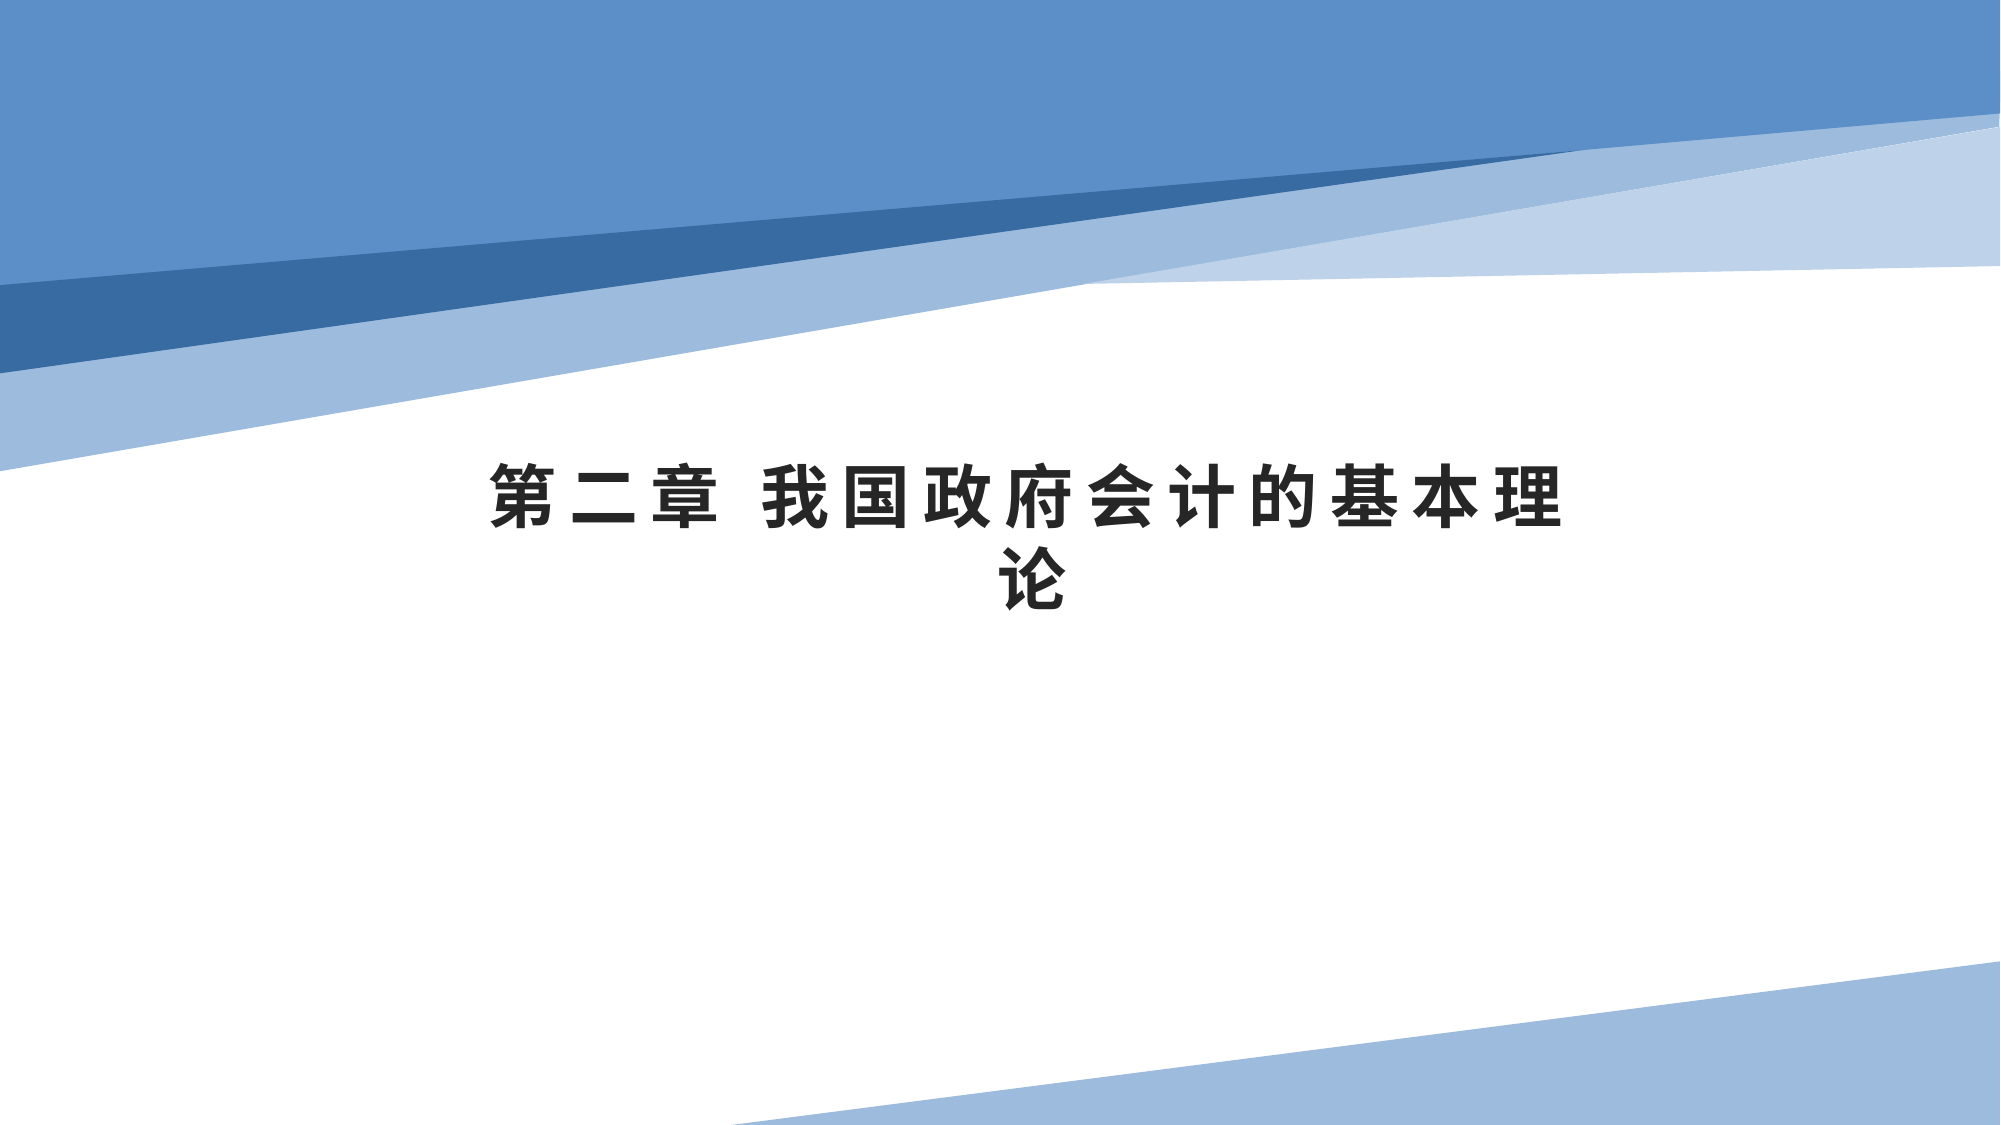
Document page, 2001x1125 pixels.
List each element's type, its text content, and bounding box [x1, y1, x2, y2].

title 第二章 我国政府会计的基本理论 [447, 443, 1616, 627]
